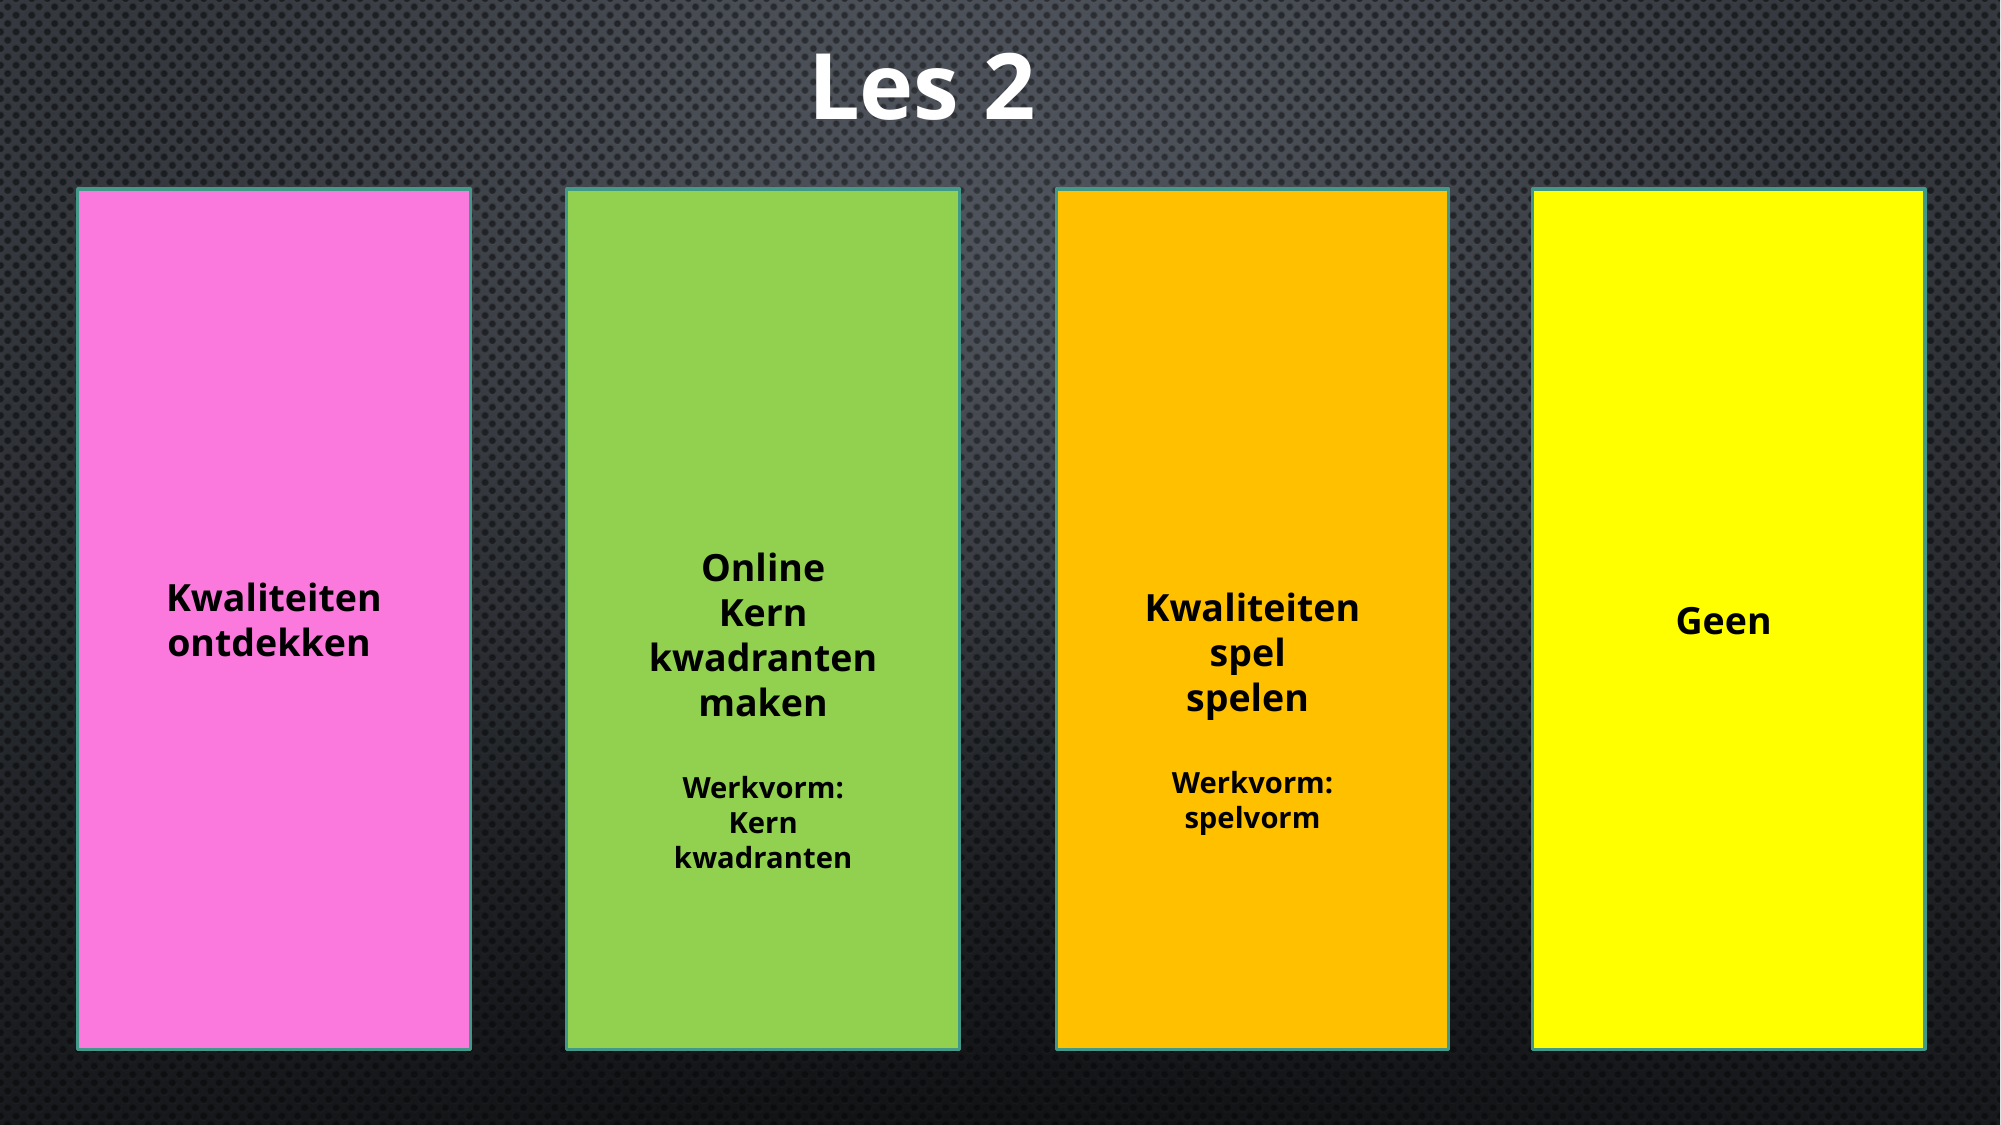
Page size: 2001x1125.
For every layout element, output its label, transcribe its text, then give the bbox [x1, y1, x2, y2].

text_box Les 2 [793, 20, 1533, 145]
text_box Kwaliteiten spel spelen Werkvorm: spelvorm [1055, 187, 1450, 1051]
text_box Kwaliteiten ontdekken [76, 187, 472, 1051]
text_box Online Kern kwadranten maken Werkvorm: Kern kwadranten [565, 187, 961, 1051]
text_box Geen [1531, 187, 1927, 1051]
